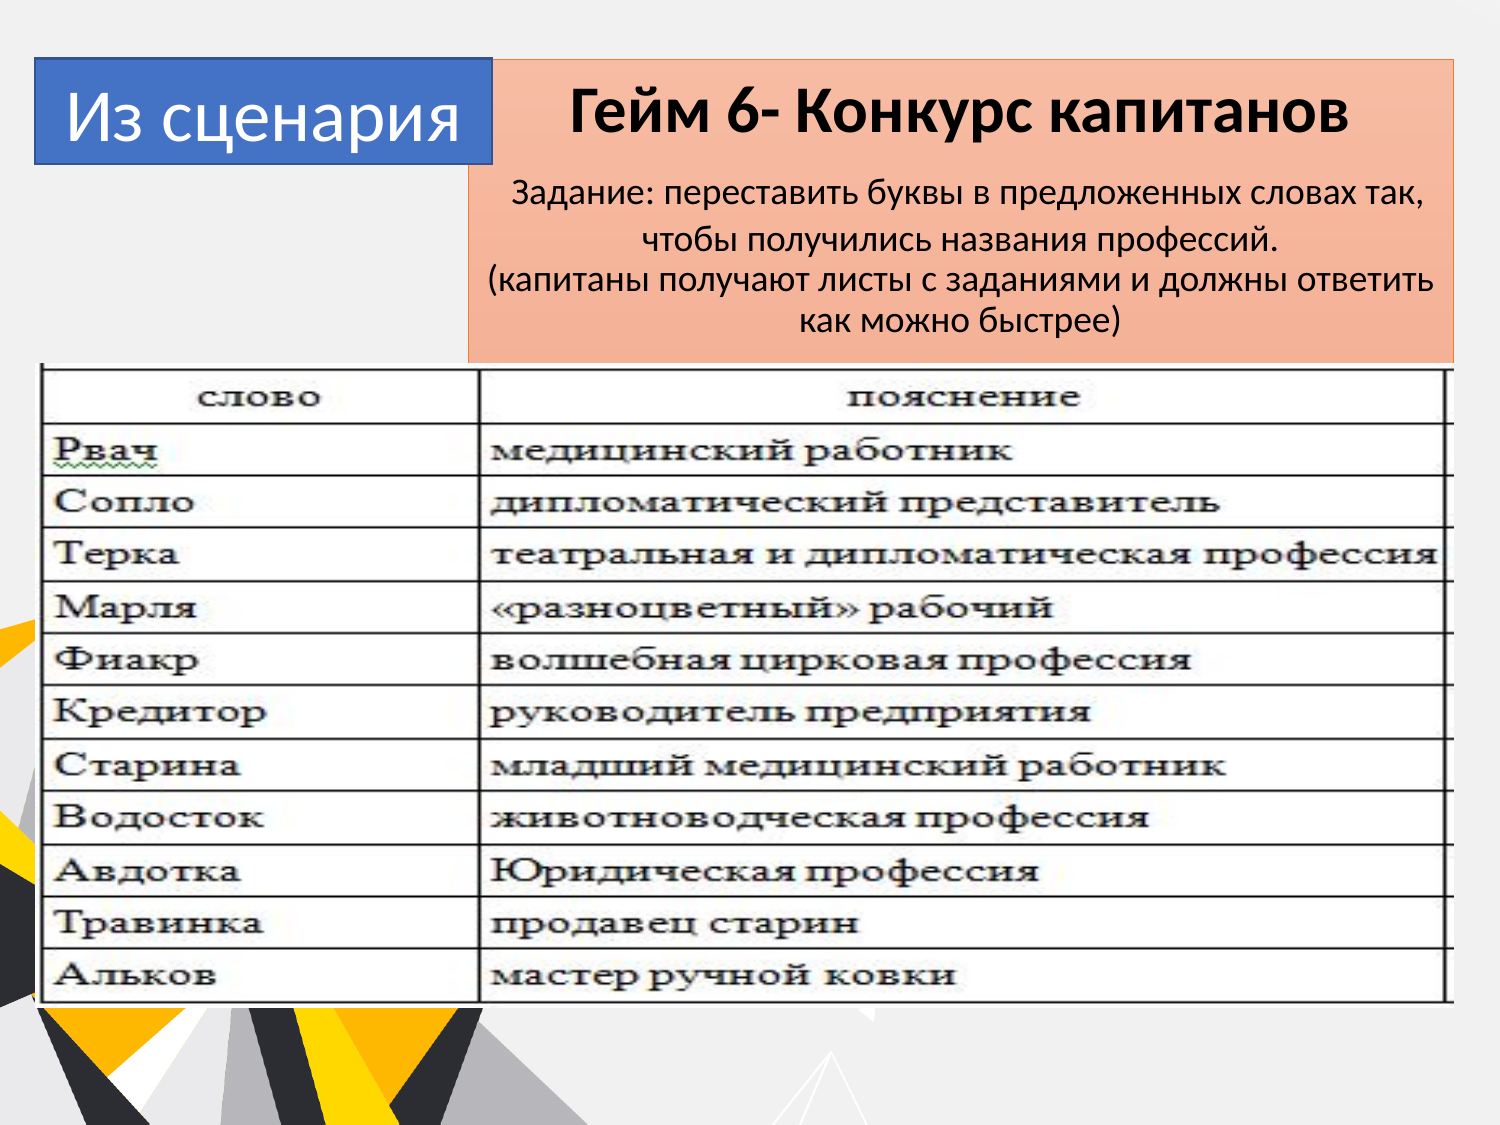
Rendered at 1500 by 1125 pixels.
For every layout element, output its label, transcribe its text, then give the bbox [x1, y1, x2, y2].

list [35, 363, 1454, 1008]
picture [0, 0, 1500, 1125]
title Гейм 6- Конкурс капитанов Задание: переставить буквы в предложенных словах так, чтобы получились названия профессий. (капитаны получают листы с заданиями и должны ответить как можно быстрее) [468, 59, 1454, 363]
text_box Из сценария [34, 57, 493, 165]
